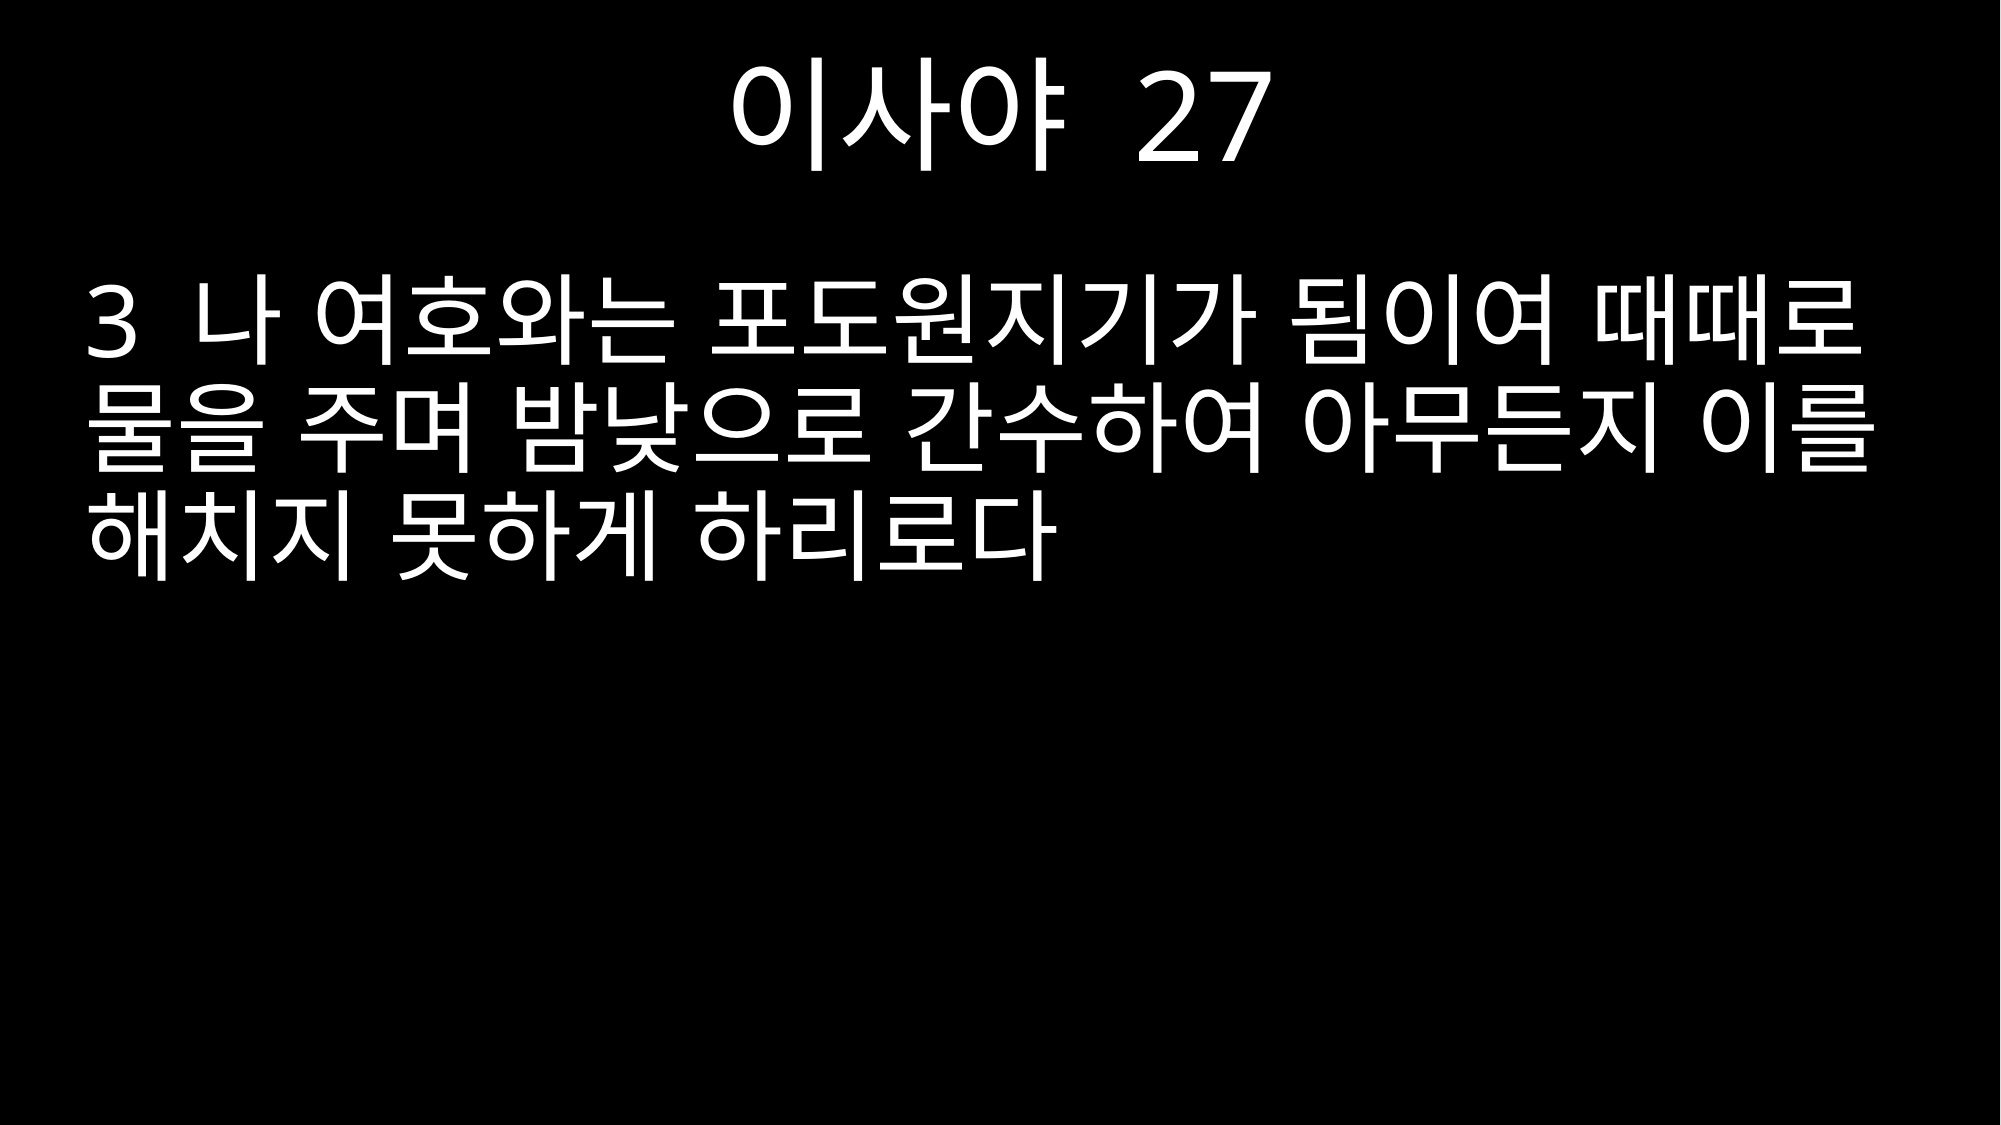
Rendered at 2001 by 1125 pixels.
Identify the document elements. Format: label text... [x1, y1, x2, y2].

picture [0, 0, 2001, 1125]
list 3 나 여호와는 포도원지기가 됨이여 때때로 물을 주며 밤낮으로 간수하여 아무든지 이를 해치지 못하게 하리로다 [69, 263, 1953, 423]
footer 이사야 27 [0, 32, 2000, 192]
